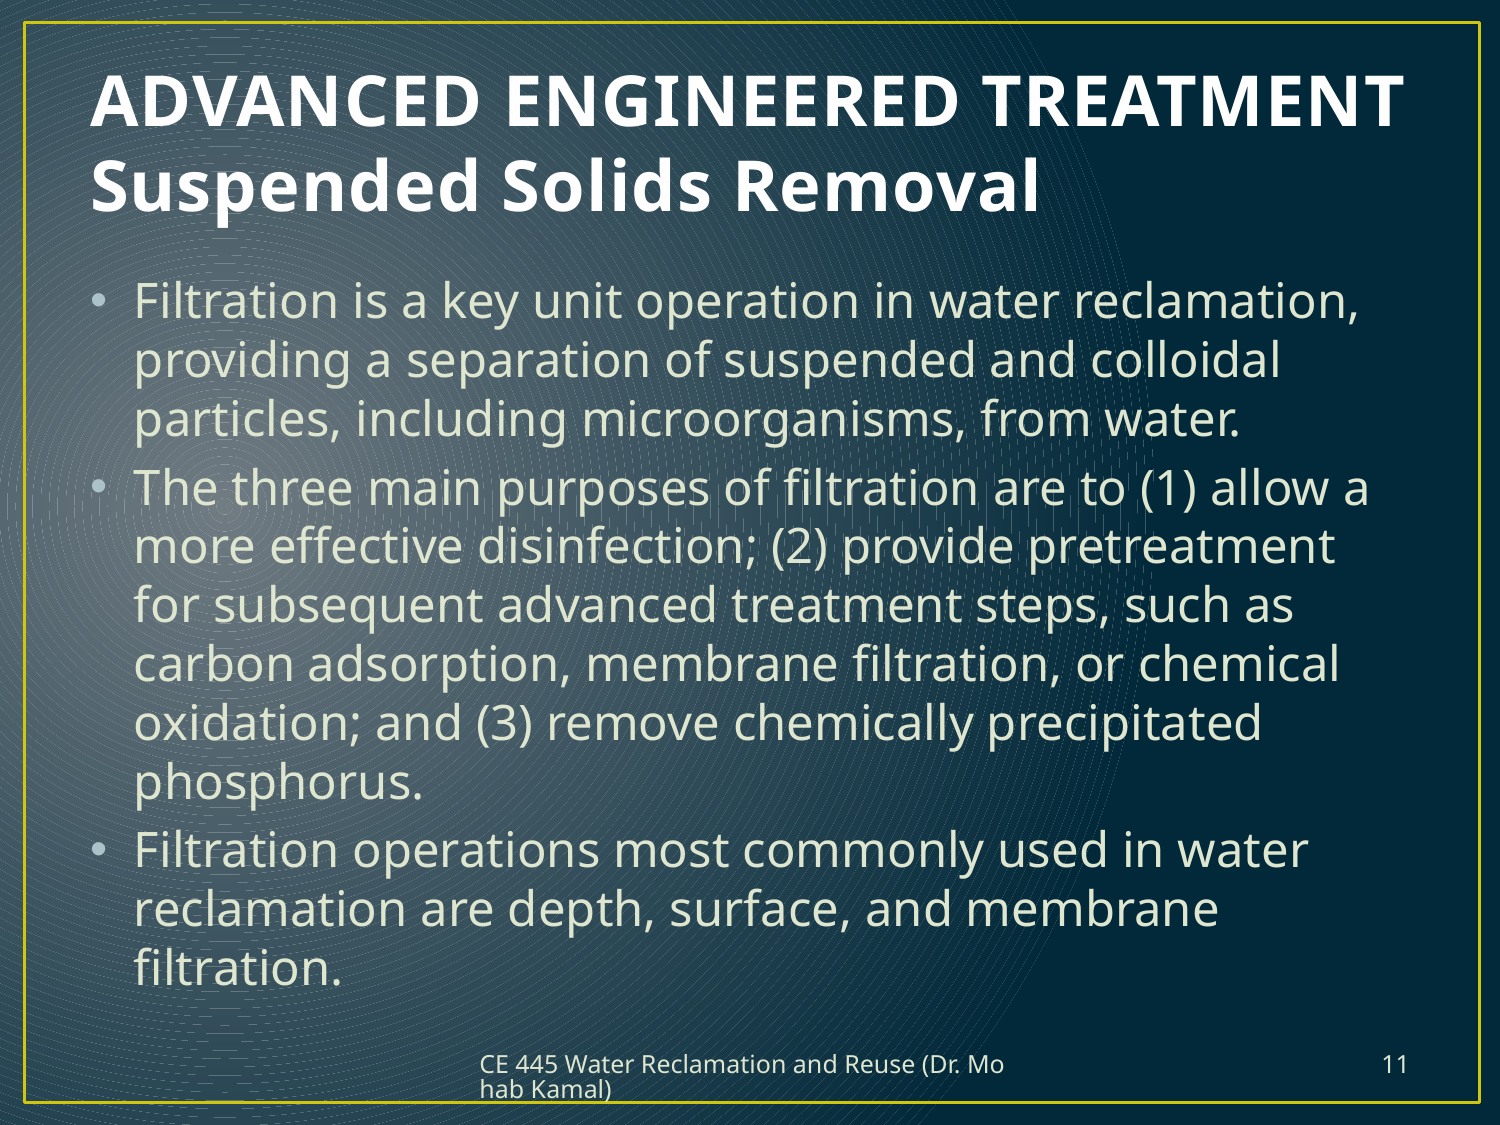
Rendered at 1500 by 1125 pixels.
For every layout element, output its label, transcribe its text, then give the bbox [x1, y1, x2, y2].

footer CE 445 Water Reclamation and Reuse (Dr. Mohab Kamal) [464, 1035, 1036, 1096]
list Filtration is a key unit operation in water reclamation, providing a separation of suspended and colloidal particles, including microorganisms, from water. The three main purposes of filtration are to (1) allow a more effective disinfection; (2) provide pretreatment for subsequent advanced treatment steps, such as carbon adsorption, membrane filtration, or chemical oxidation; and (3) remove chemically precipitated phosphorus. Filtration operations most commonly used in water reclamation are depth, surface, and membrane filtration. [75, 262, 1425, 1005]
title ADVANCED ENGINEERED TREATMENT Suspended Solids Removal [75, 45, 1425, 233]
slide_number 11 [1074, 1035, 1425, 1096]
